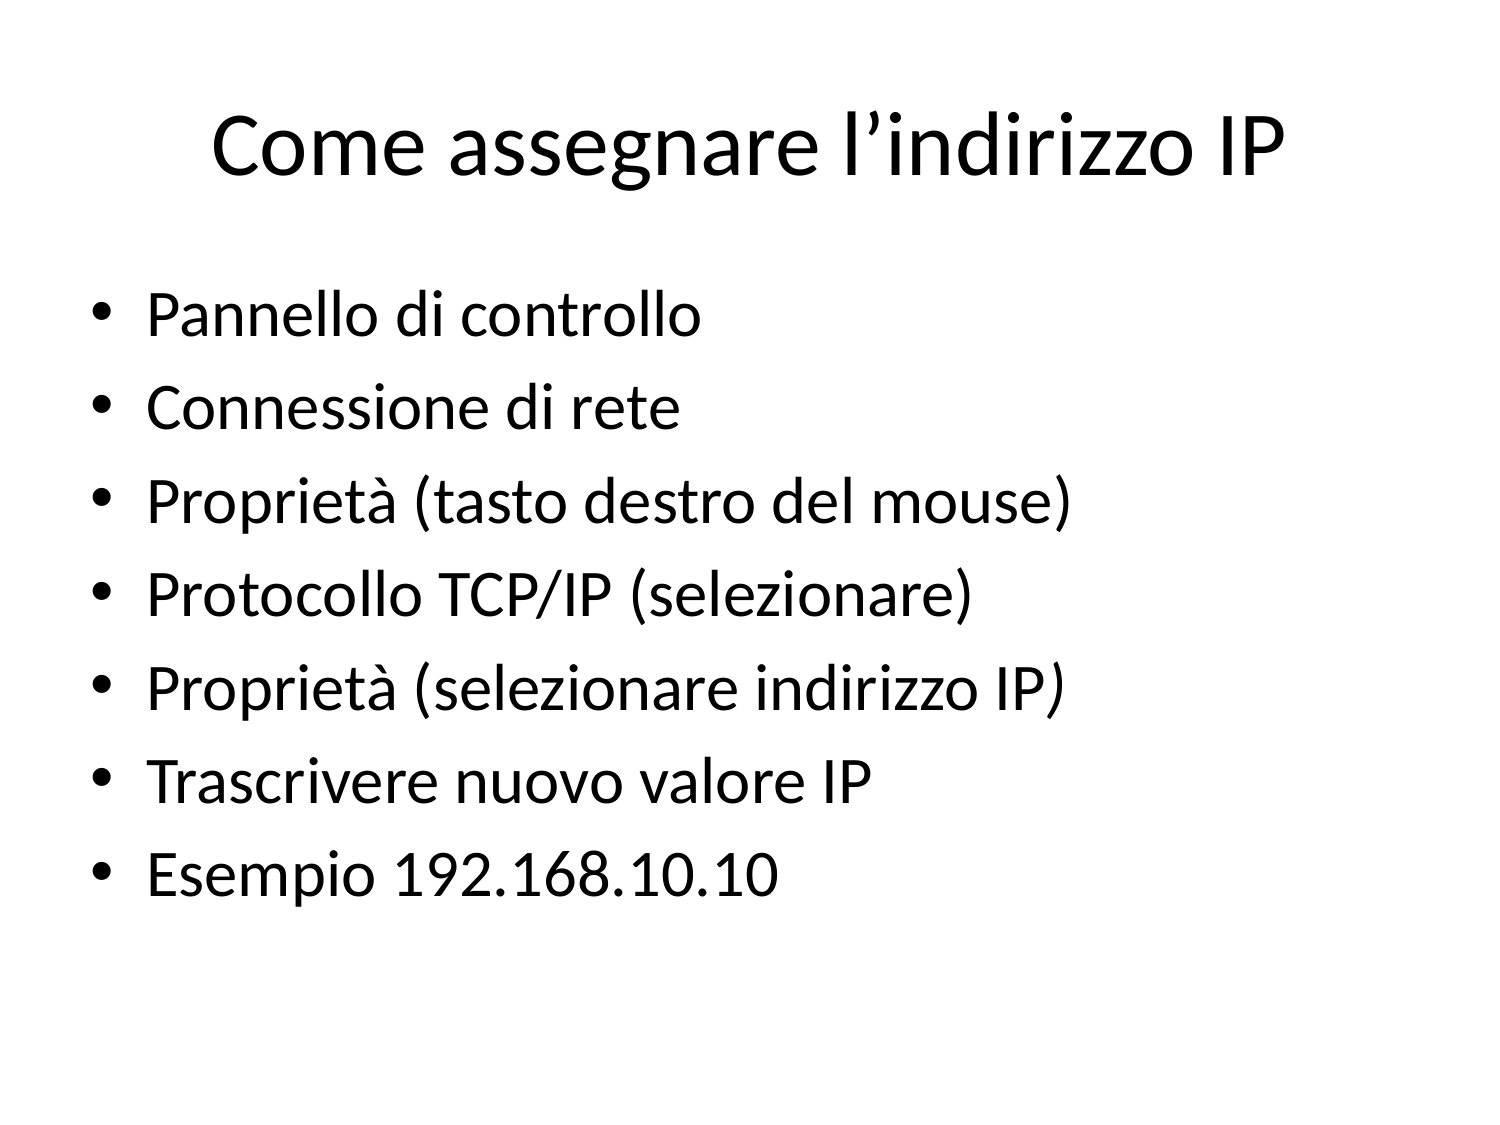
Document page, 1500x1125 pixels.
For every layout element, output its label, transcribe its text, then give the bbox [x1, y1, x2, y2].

list Pannello di controllo Connessione di rete Proprietà (tasto destro del mouse) Protocollo TCP/IP (selezionare) Proprietà (selezionare indirizzo IP) Trascrivere nuovo valore IP Esempio 192.168.10.10 [75, 262, 1425, 1005]
title Come assegnare l’indirizzo IP [75, 45, 1425, 233]
